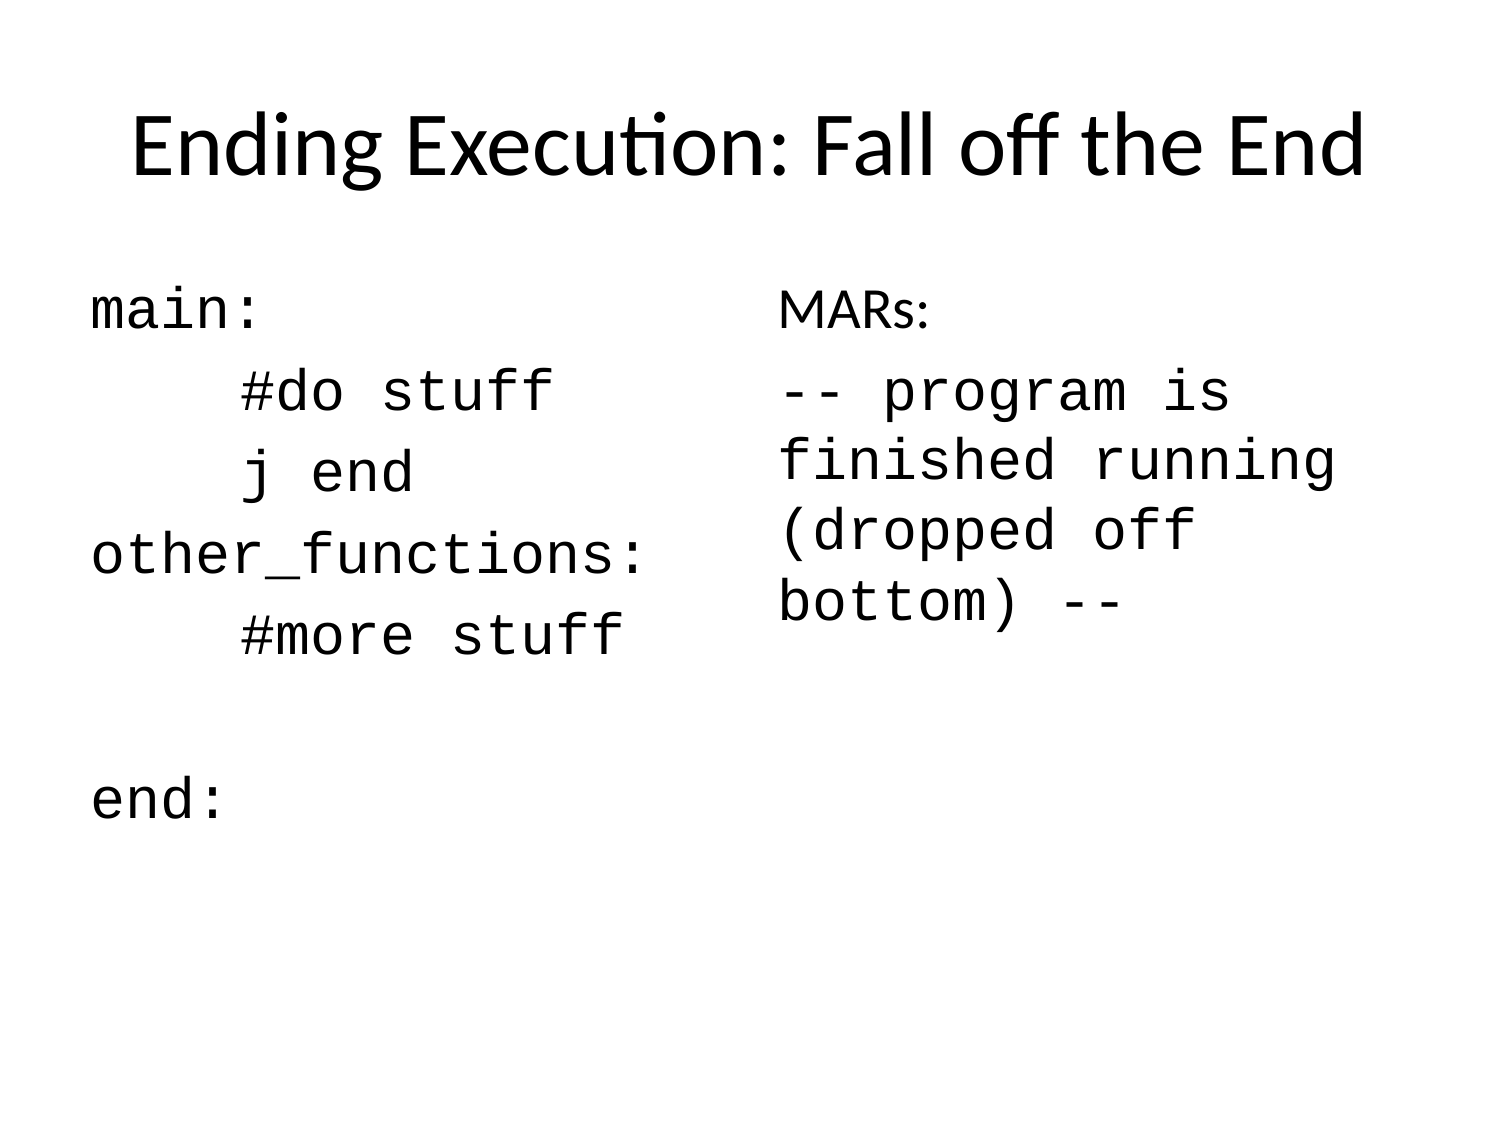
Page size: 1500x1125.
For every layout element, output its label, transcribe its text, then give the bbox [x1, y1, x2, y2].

list main: #do stuff j end other_functions: #more stuff end: [75, 262, 738, 1005]
title Ending Execution: Fall off the End [75, 45, 1425, 233]
list MARs: -- program is finished running (dropped off bottom) -- [762, 262, 1425, 1005]
